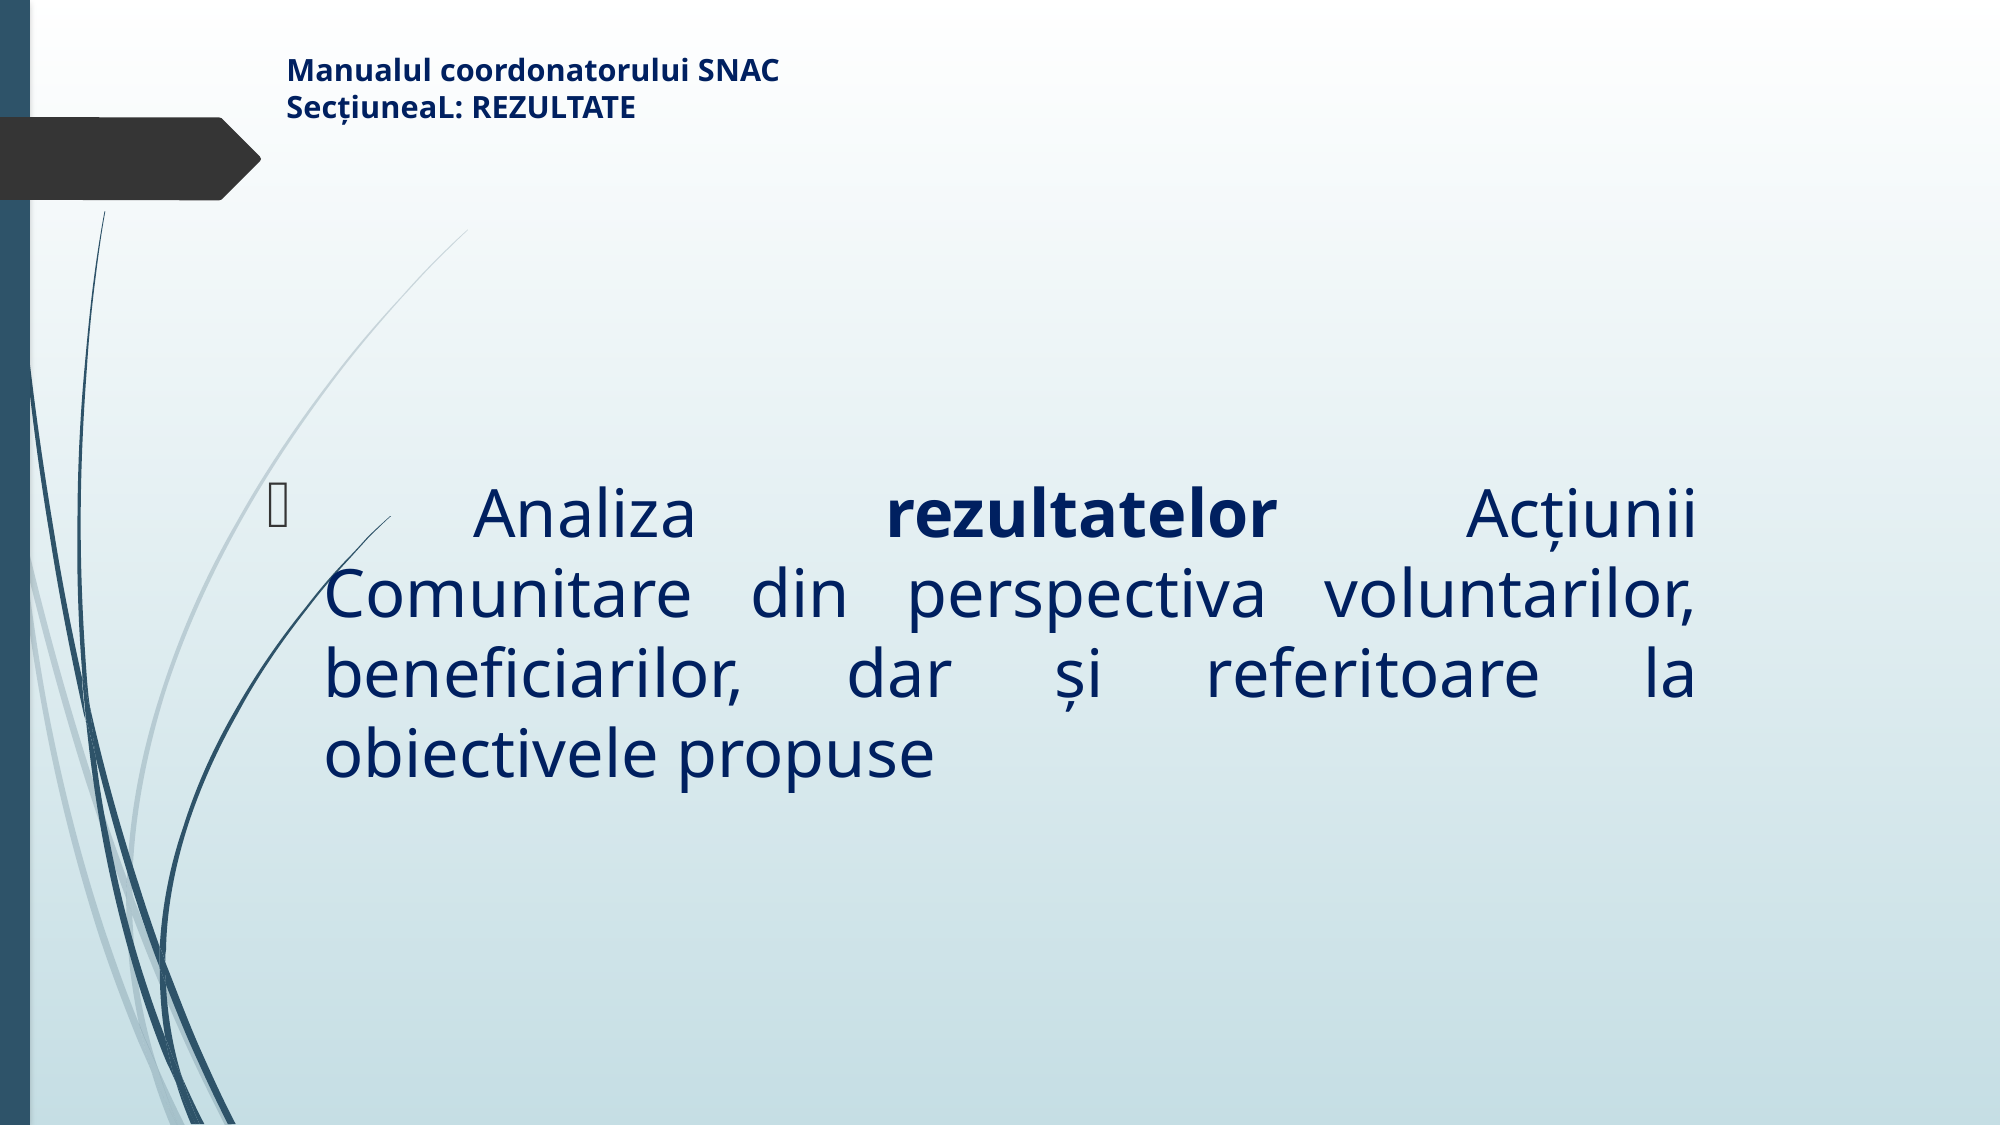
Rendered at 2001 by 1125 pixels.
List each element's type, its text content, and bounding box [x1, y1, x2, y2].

title Manualul coordonatorului SNAC SecțiuneaL: REZULTATE [271, 43, 1949, 245]
text_box Analiza rezultatelor Acțiunii Comunitare din perspectiva voluntarilor, beneficiarilor, dar și referitoare la obiectivele propuse [251, 463, 1715, 628]
